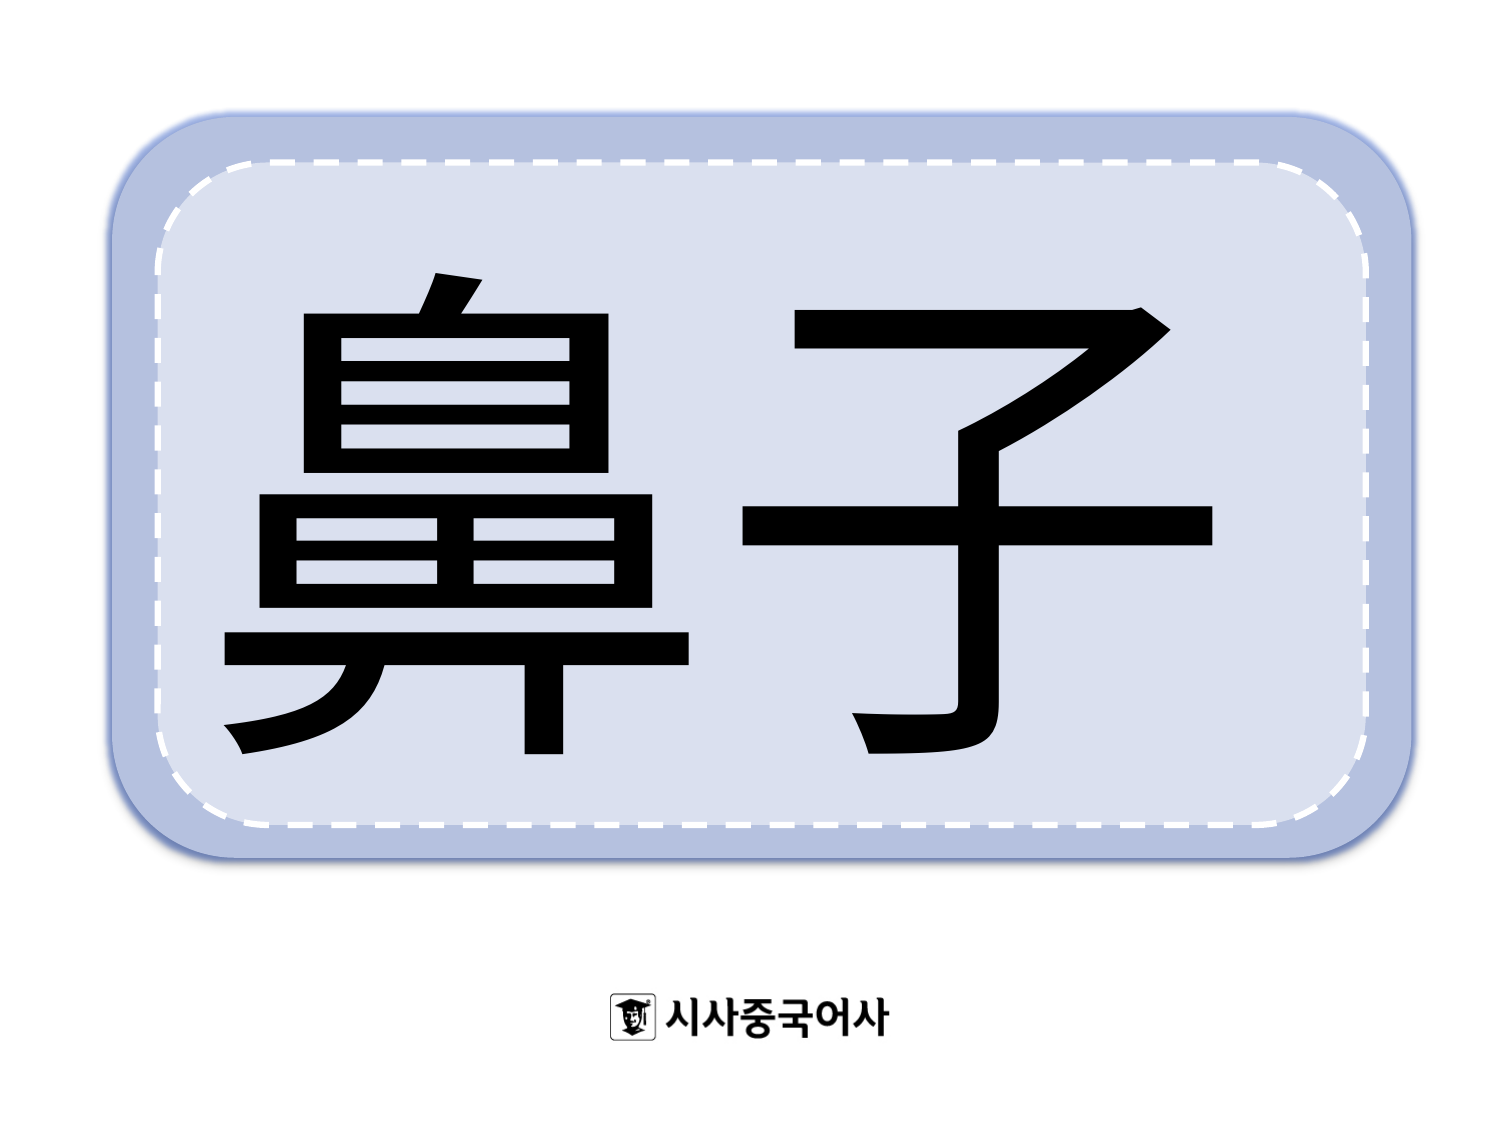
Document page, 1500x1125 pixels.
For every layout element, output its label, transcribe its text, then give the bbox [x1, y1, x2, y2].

text_box 鼻子 [171, 172, 1380, 836]
picture [602, 987, 898, 1047]
text_box [162, 160, 1371, 824]
